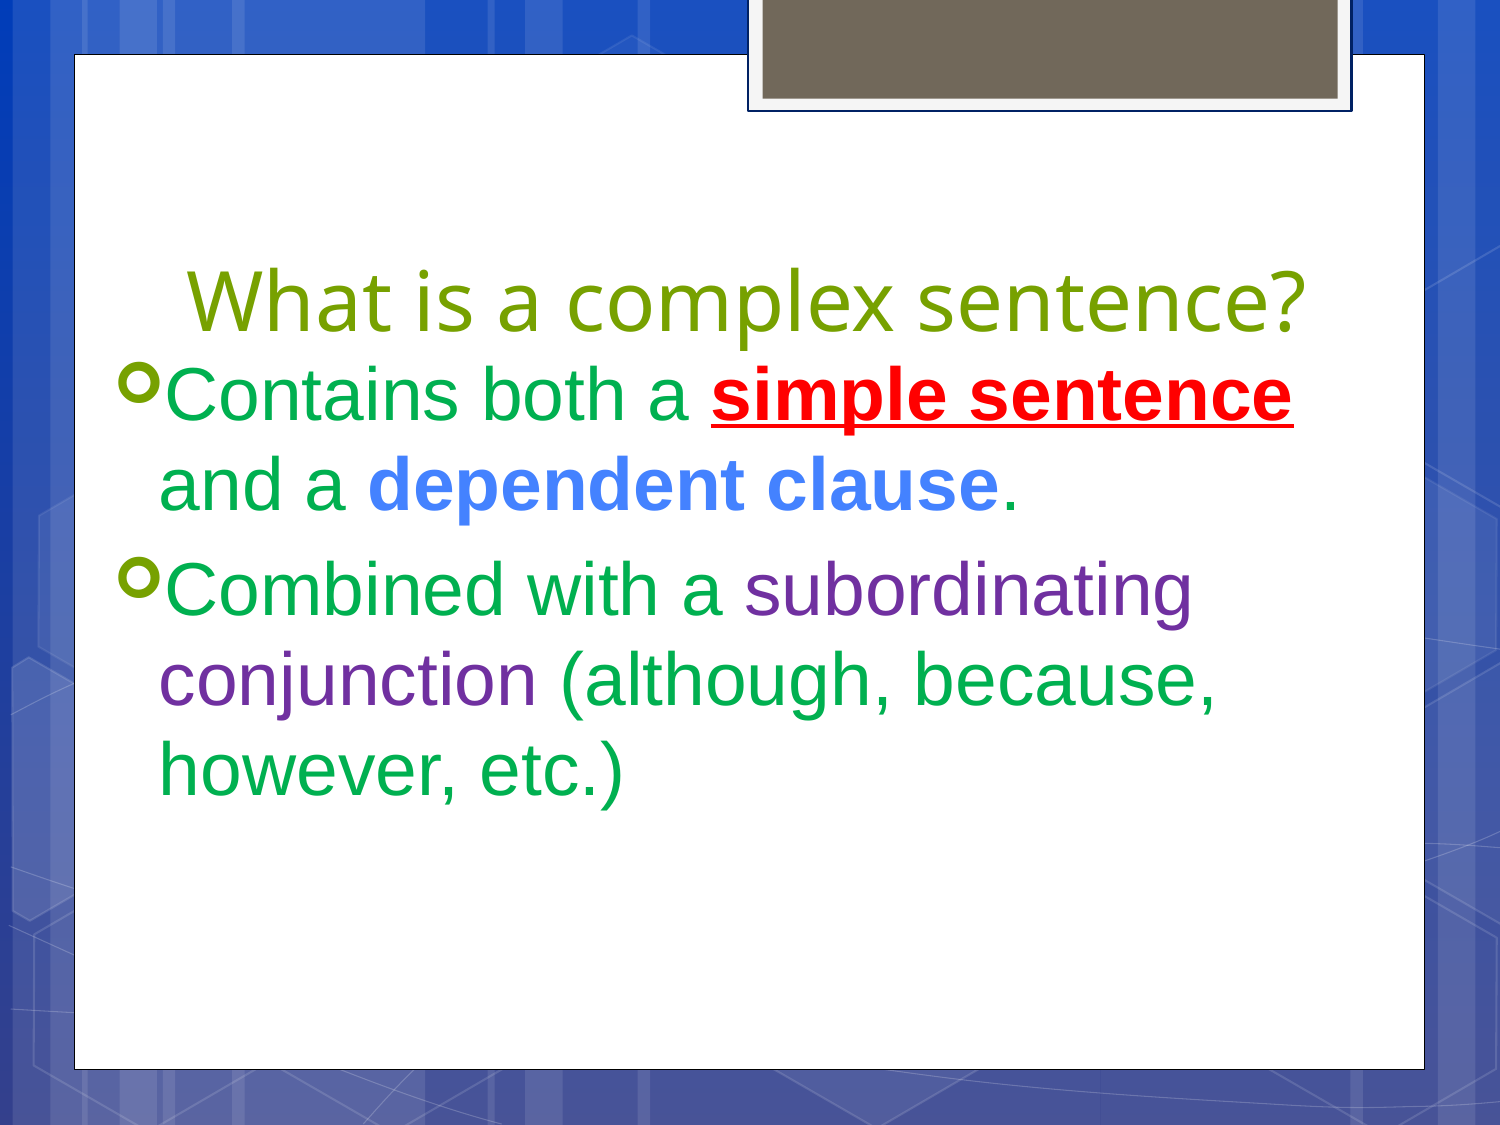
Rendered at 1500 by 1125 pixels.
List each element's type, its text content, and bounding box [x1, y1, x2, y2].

list Contains both a simple sentence and a dependent clause. Combined with a subordinating conjunction (although, because, however, etc.) [87, 337, 1413, 957]
title What is a complex sentence? [171, 168, 1324, 337]
